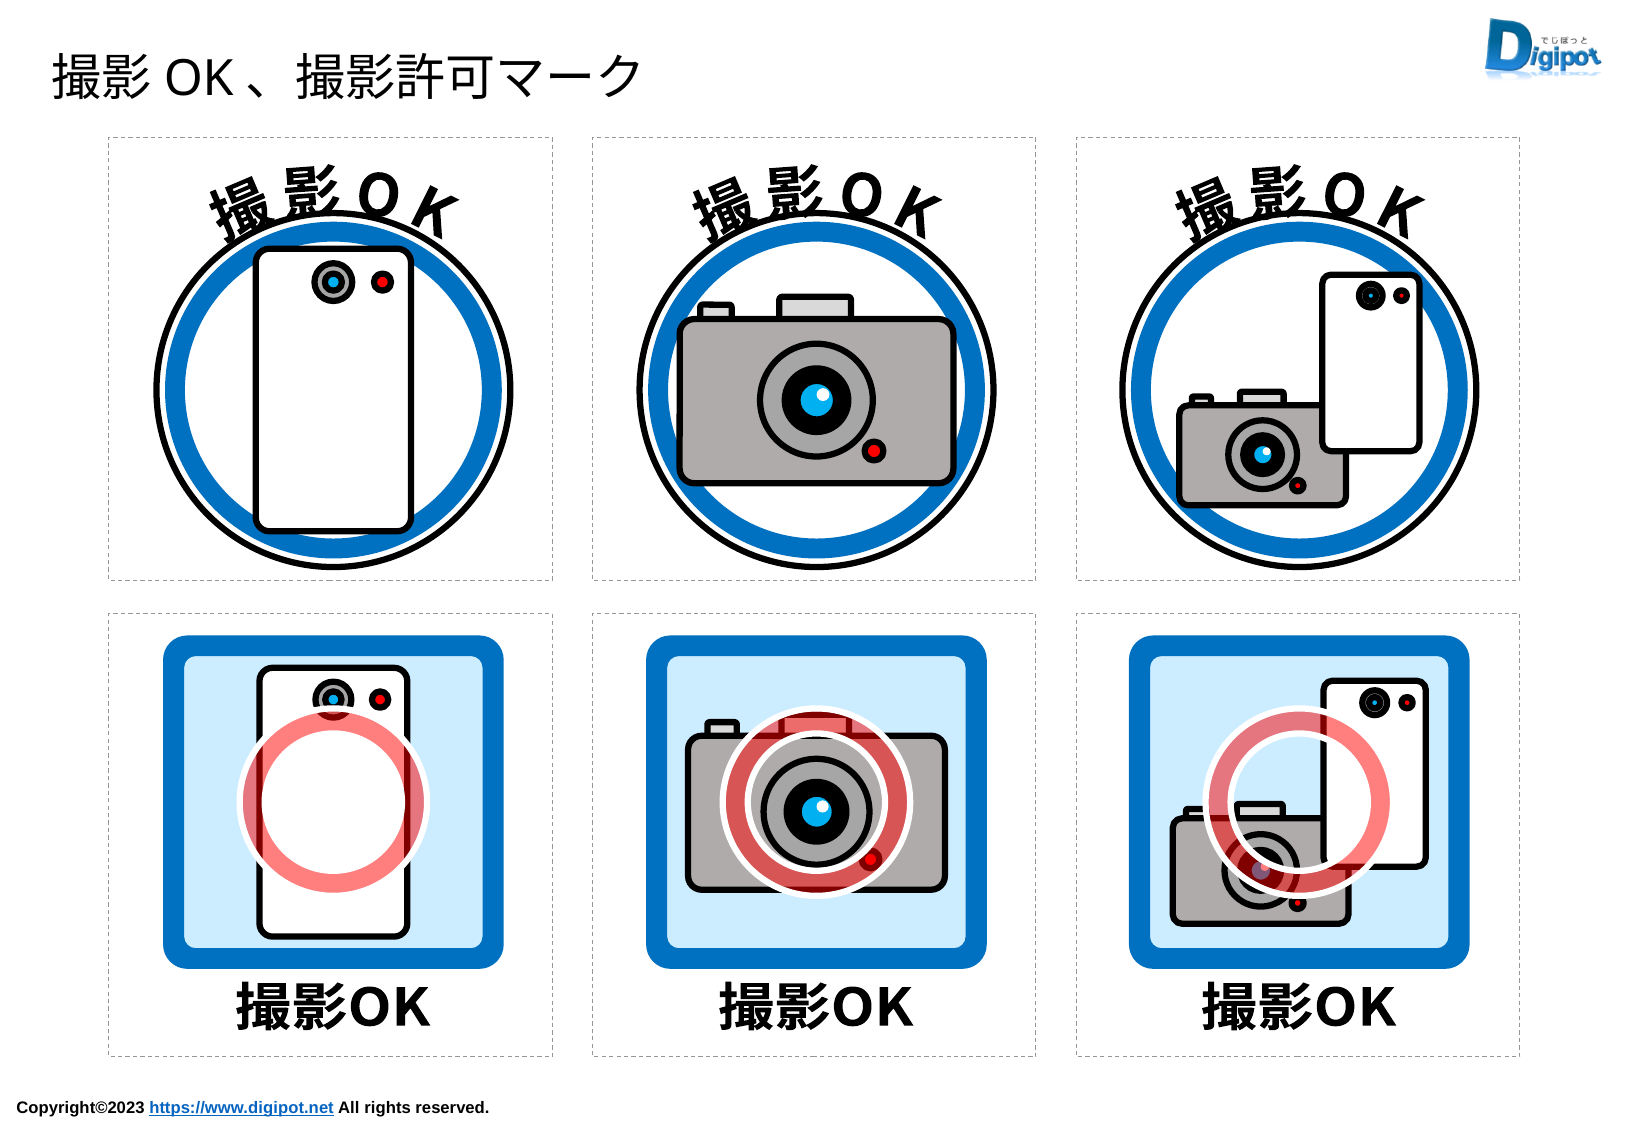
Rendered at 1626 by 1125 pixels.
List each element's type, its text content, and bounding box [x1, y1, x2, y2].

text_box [1128, 635, 1470, 1031]
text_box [639, 189, 994, 567]
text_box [163, 635, 504, 1031]
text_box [646, 635, 987, 1031]
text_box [1122, 189, 1477, 567]
text_box 撮影OK、撮影許可マーク [37, 38, 661, 113]
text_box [156, 189, 511, 567]
picture [1485, 18, 1602, 82]
